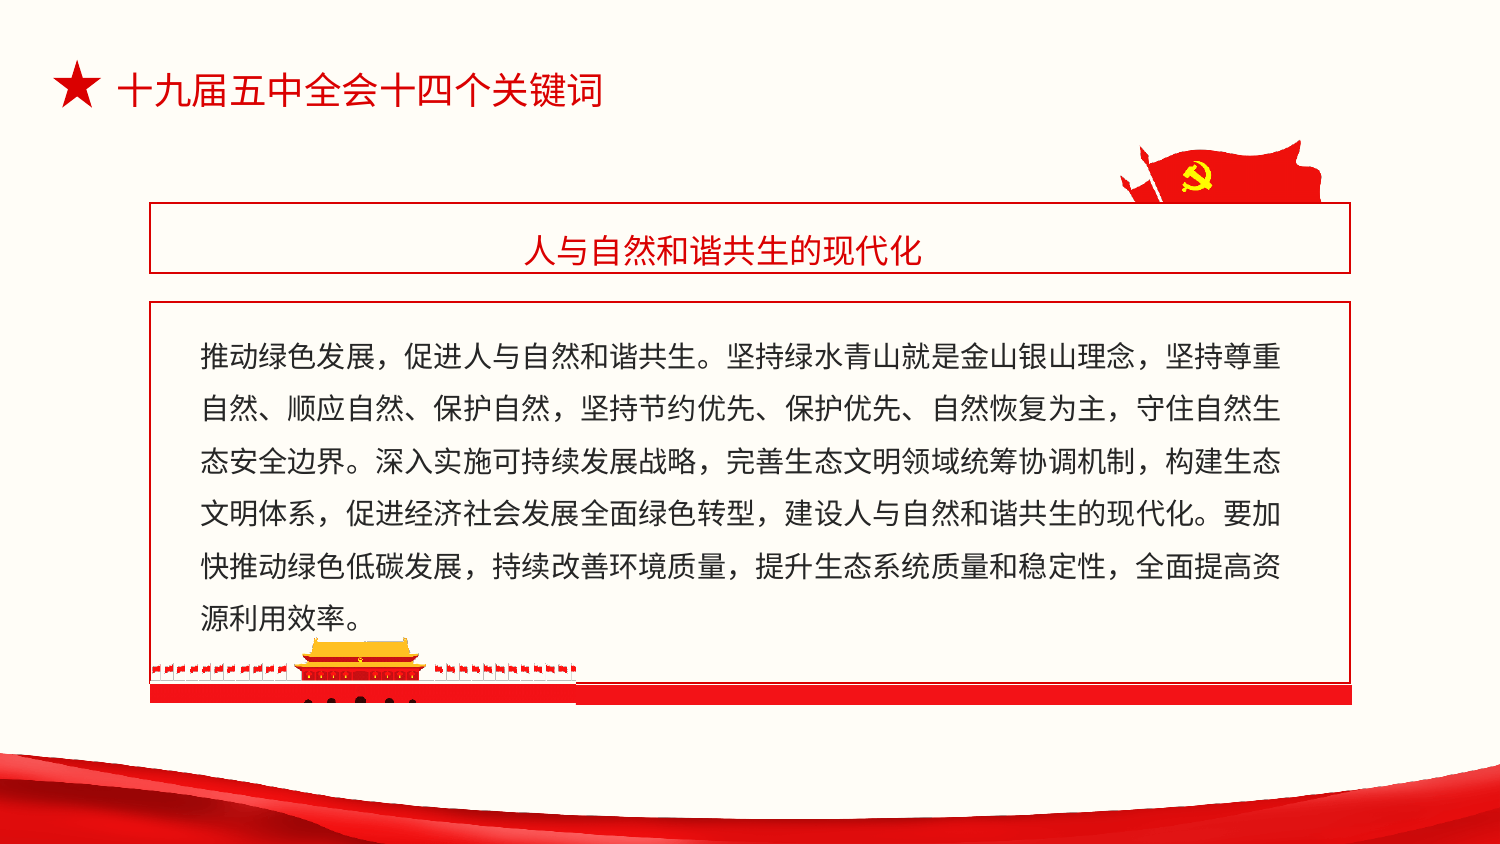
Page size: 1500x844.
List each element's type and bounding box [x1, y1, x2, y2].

text_box [149, 134, 1350, 274]
picture [0, 746, 1500, 844]
text_box [149, 301, 1352, 705]
